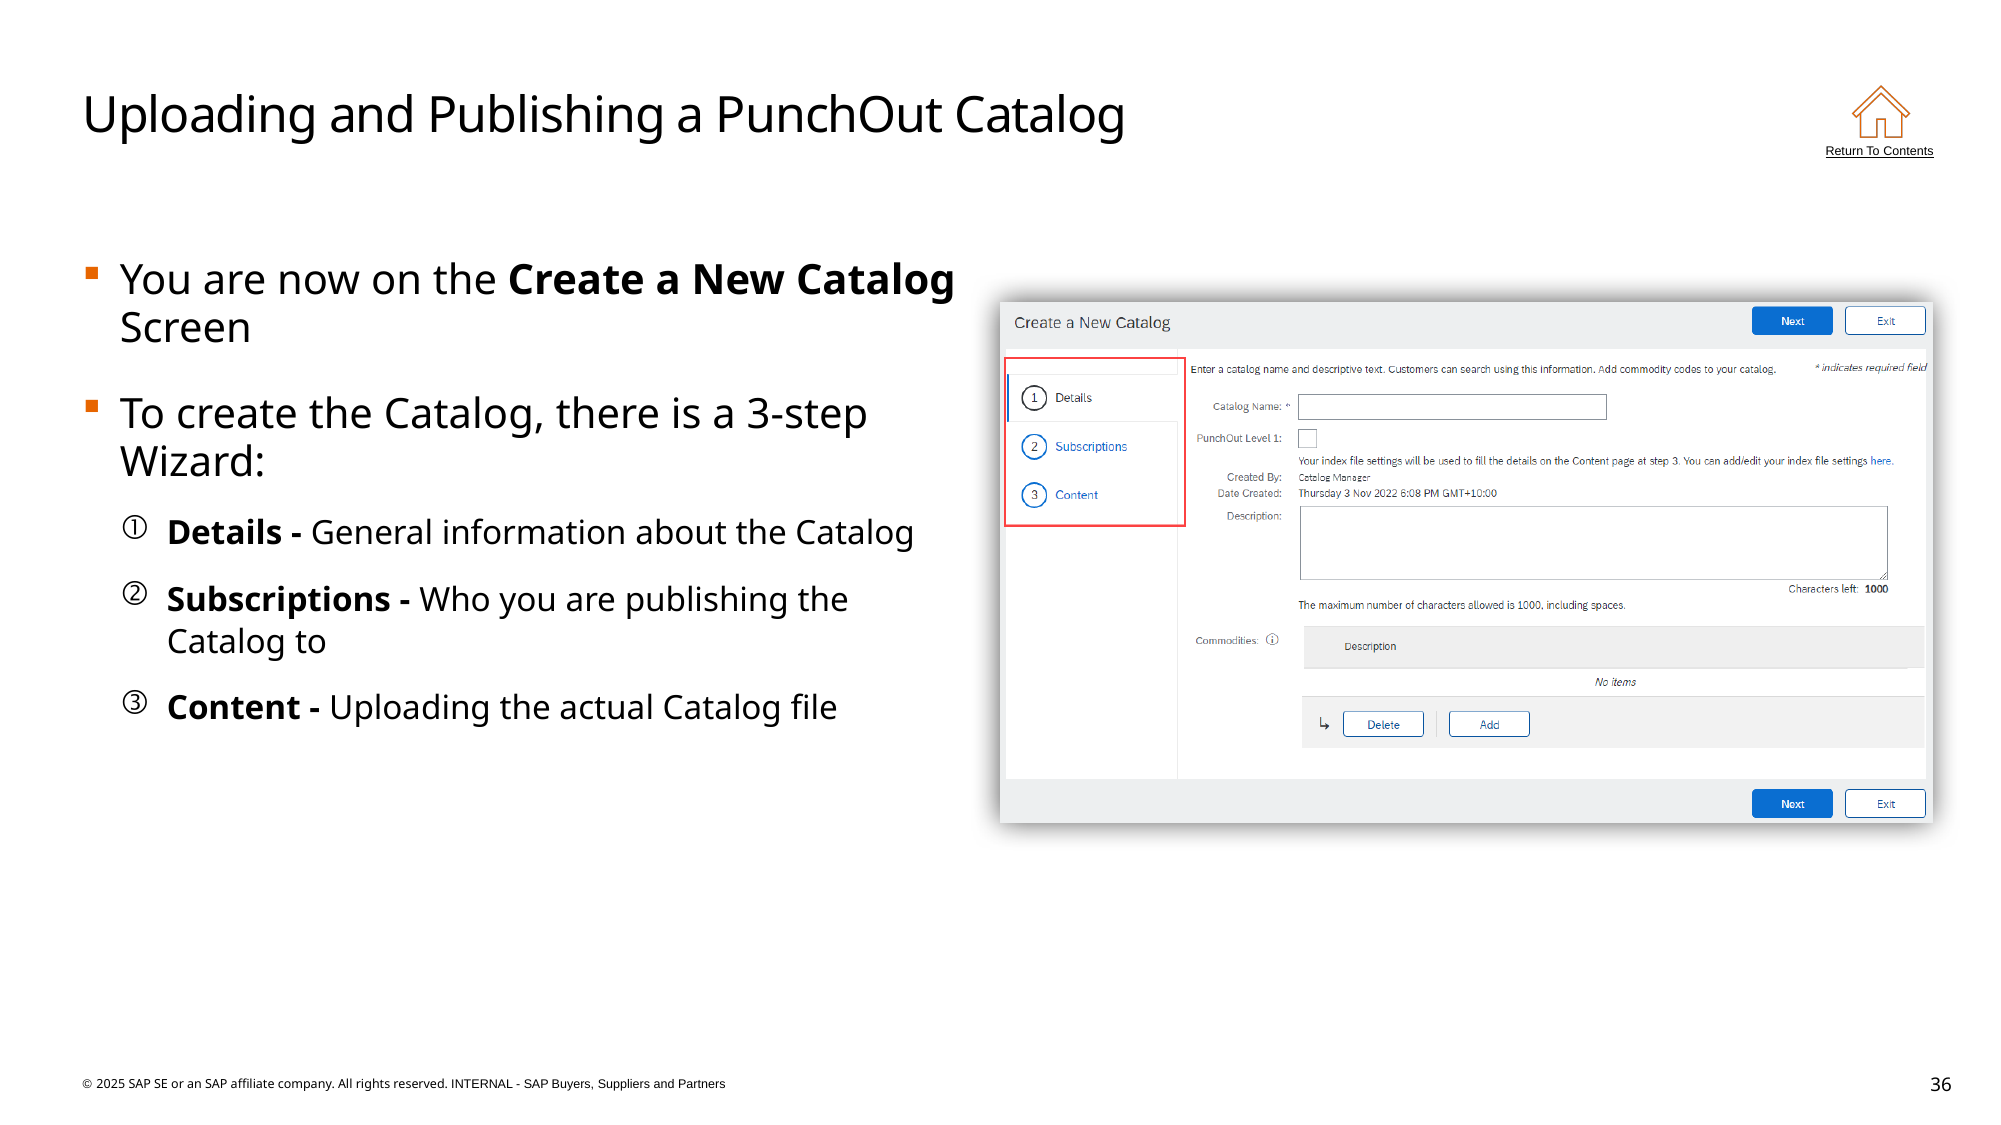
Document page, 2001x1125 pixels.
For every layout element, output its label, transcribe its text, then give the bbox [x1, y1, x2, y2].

title Uploading and Publishing a PunchOut Catalog [82, 82, 1810, 144]
list You are now on the Create a New Catalog Screen To create the Catalog, there is a 3-step Wizard: Details - General information about the Catalog Subscriptions - Who you are publishing the Catalog to Content - Uploading the actual Catalog file [82, 255, 969, 1041]
picture [999, 302, 1933, 823]
picture [1847, 76, 1915, 145]
